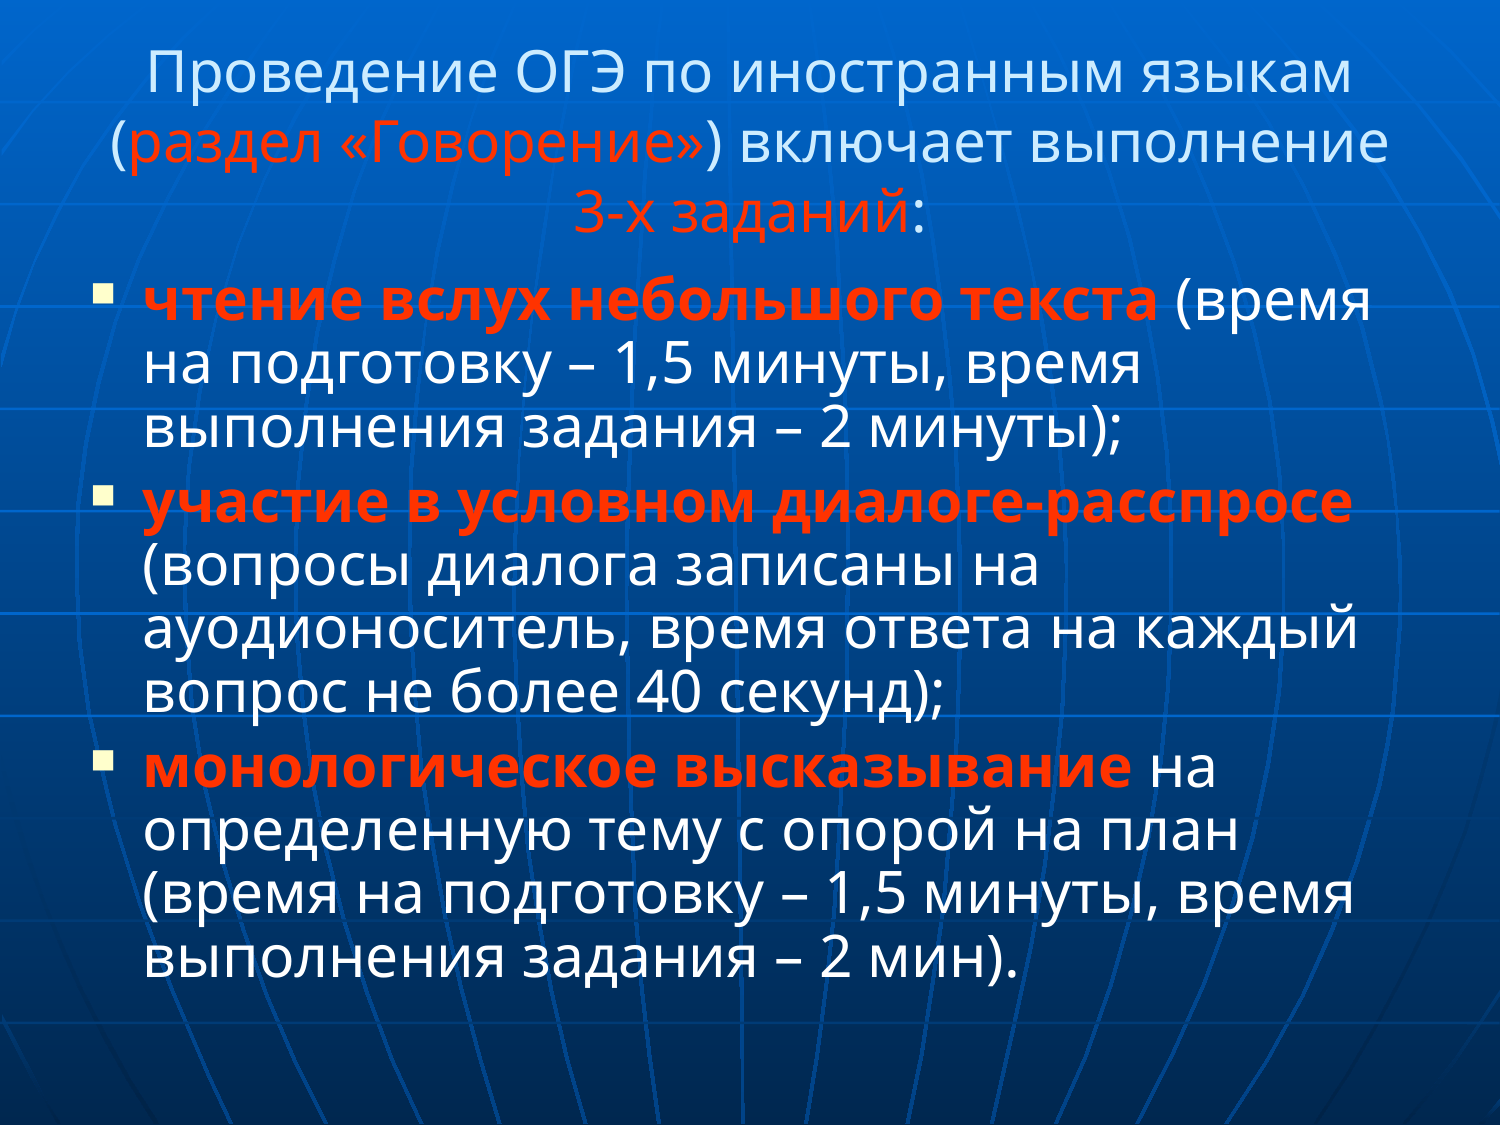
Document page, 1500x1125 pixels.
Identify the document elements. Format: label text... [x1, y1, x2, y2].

list чтение вслух небольшого текста (время на подготовку – 1,5 минуты, время выполнения задания – 2 минуты); участие в условном диалоге-расспросе (вопросы диалога записаны на ауодионоситель, время ответа на каждый вопрос не более 40 секунд); монологическое высказывание на определенную тему с опорой на план (время на подготовку – 1,5 минуты, время выполнения задания – 2 мин). [74, 262, 1426, 1006]
title Проведение ОГЭ по иностранным языкам (раздел «Говорение») включает выполнение 3-х заданий: [74, 45, 1426, 233]
